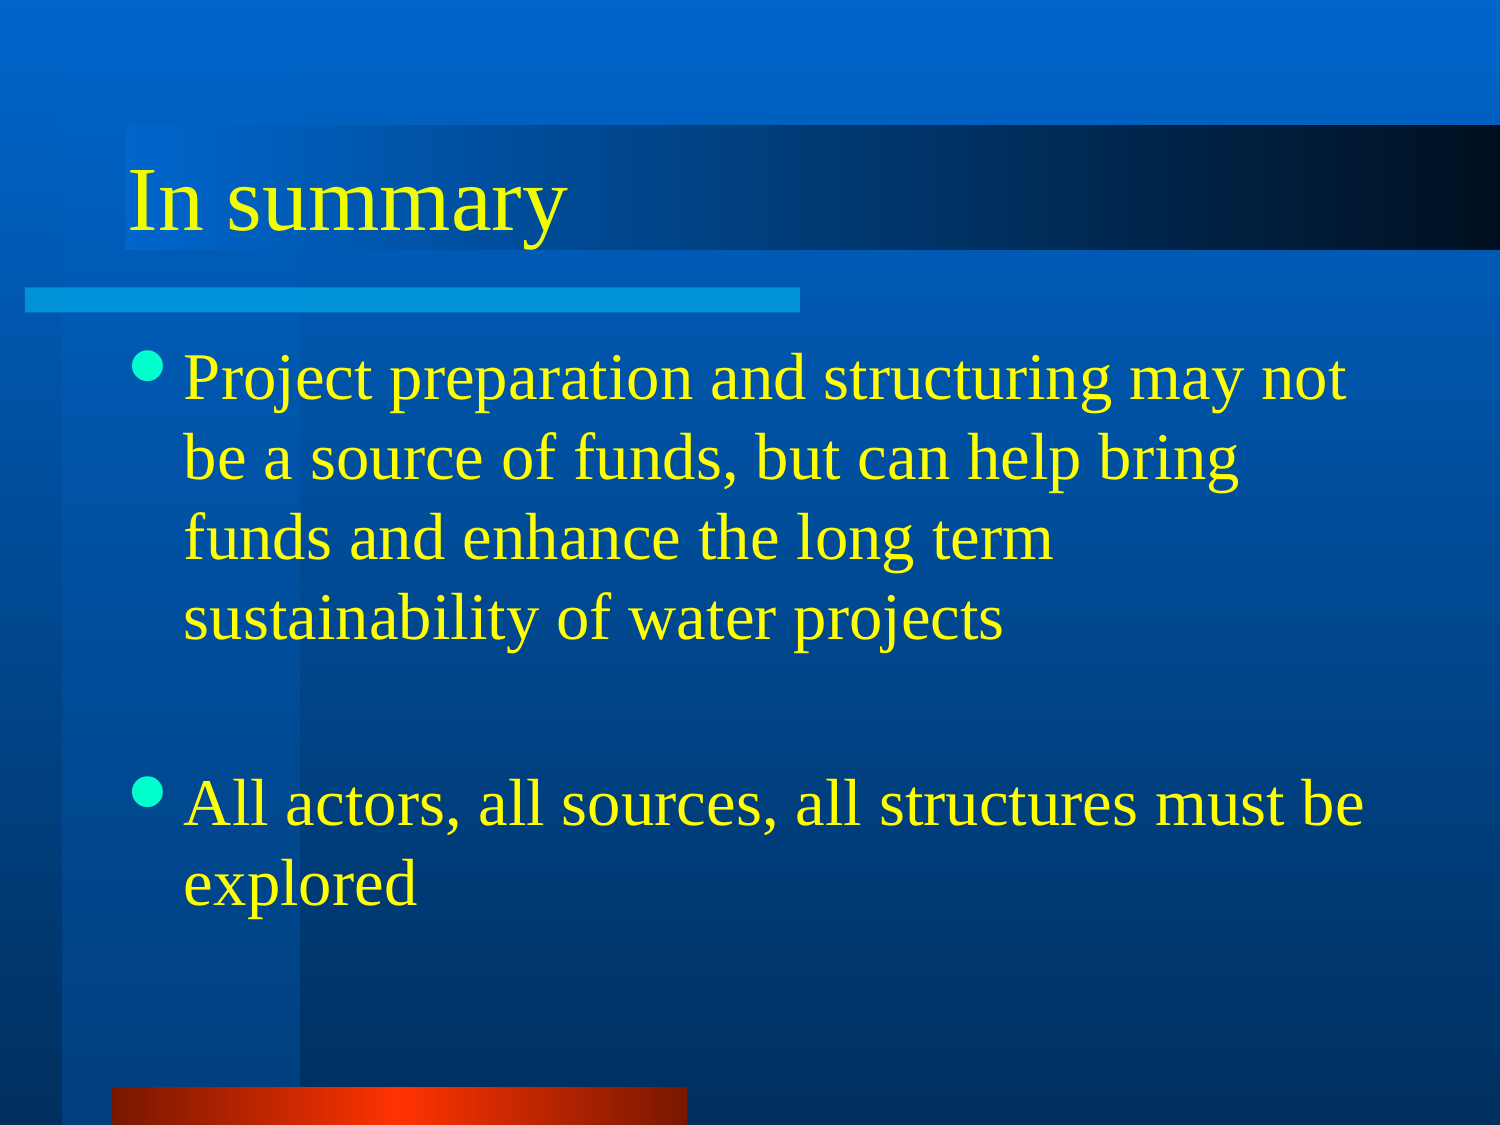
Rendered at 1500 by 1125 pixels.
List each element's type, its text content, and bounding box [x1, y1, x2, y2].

list Project preparation and structuring may not be a source of funds, but can help bring funds and enhance the long term sustainability of water projects All actors, all sources, all structures must be explored [112, 324, 1388, 1001]
title In summary [112, 99, 1388, 288]
